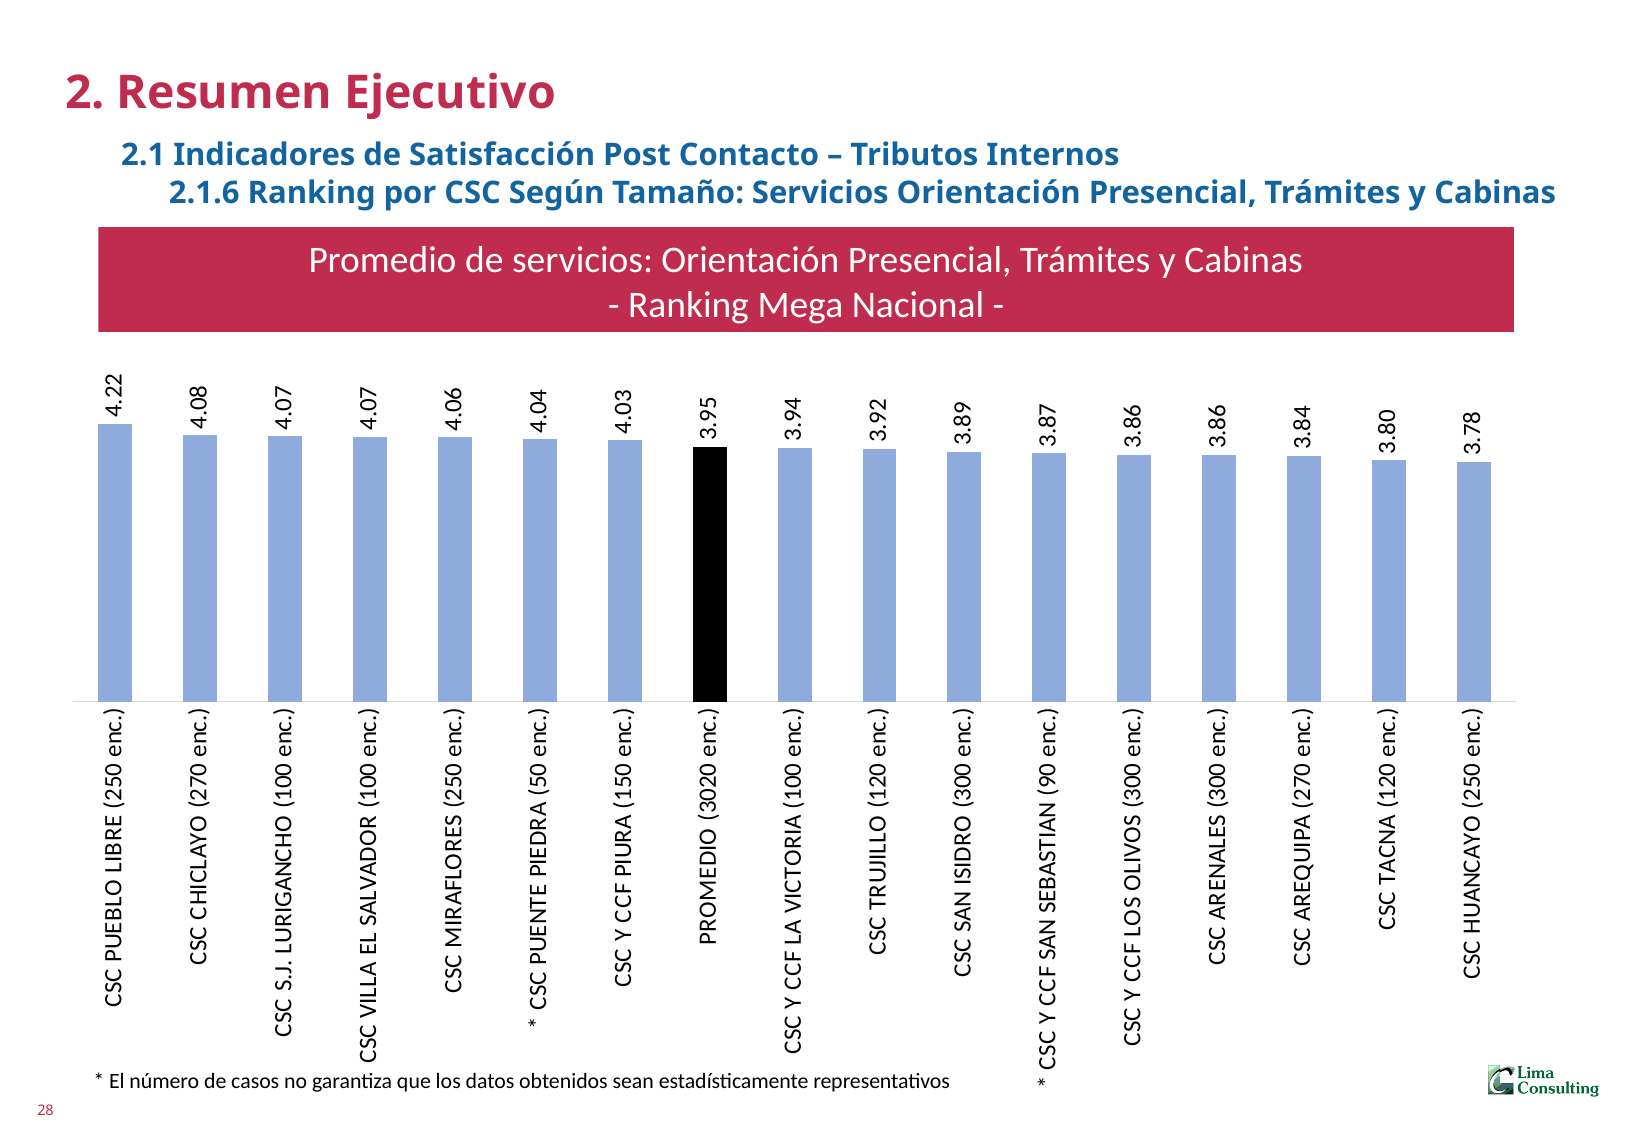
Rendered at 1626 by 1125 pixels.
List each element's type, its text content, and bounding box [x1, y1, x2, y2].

text_box 2. Resumen Ejecutivo 2.1 Indicadores de Satisfacción Post Contacto – Tributos Internos 2.1.6 Ranking por CSC Según Tamaño: Servicios Orientación Presencial, Trámites y Cabinas [49, 59, 1625, 219]
picture [1540, 1065, 1599, 1097]
text_box Promedio de servicios: Orientación Presencial, Trámites y Cabinas - Ranking Mega Nacional - [98, 227, 1514, 332]
chart [49, 333, 1540, 1104]
